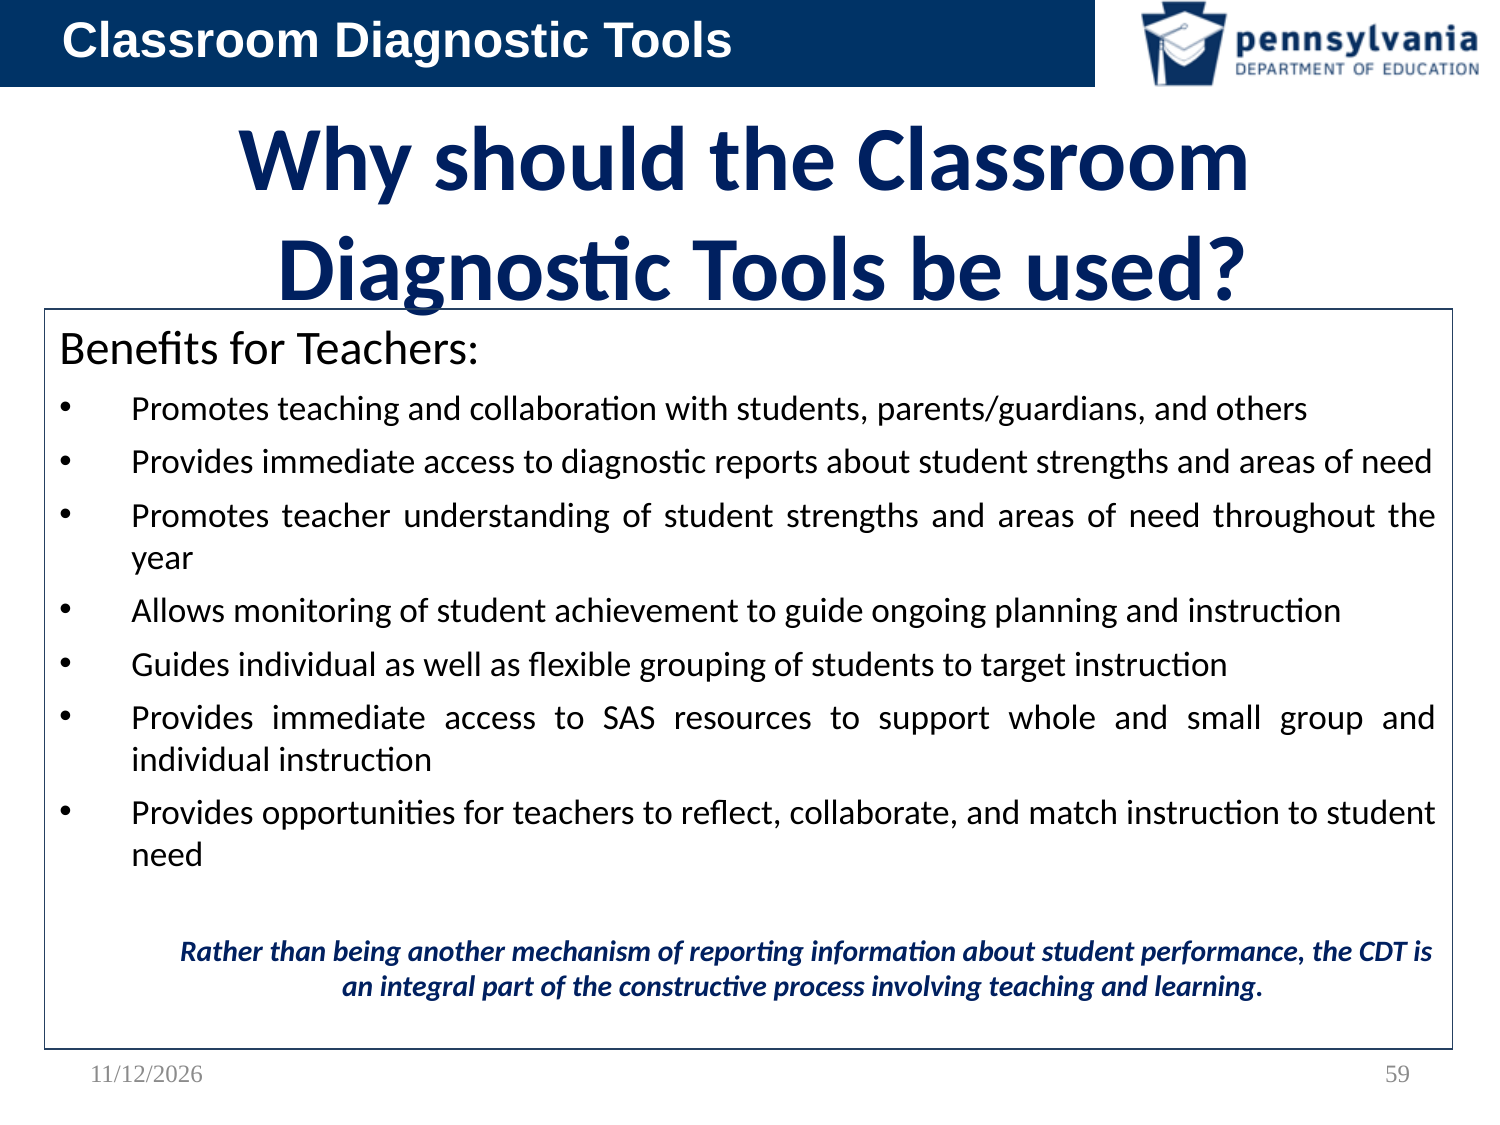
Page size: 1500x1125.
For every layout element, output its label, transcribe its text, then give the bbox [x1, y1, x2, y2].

slide_number 59 [1074, 1042, 1425, 1103]
list Benefits for Teachers: Promotes teaching and collaboration with students, parents/guardians, and others Provides immediate access to diagnostic reports about student strengths and areas of need Promotes teacher understanding of student strengths and areas of need throughout the year Allows monitoring of student achievement to guide ongoing planning and instruction Guides individual as well as flexible grouping of students to target instruction Provides immediate access to SAS resources to support whole and small group and individual instruction Provides opportunities for teachers to reflect, collaborate, and match instruction to student need Rather than being another mechanism of reporting information about student performance, the CDT is an integral part of the constructive process involving teaching and learning. [44, 308, 1453, 1050]
picture [1134, 0, 1485, 90]
title Why should the Classroom Diagnostic Tools be used? [70, 159, 1421, 308]
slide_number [75, 1042, 425, 1103]
